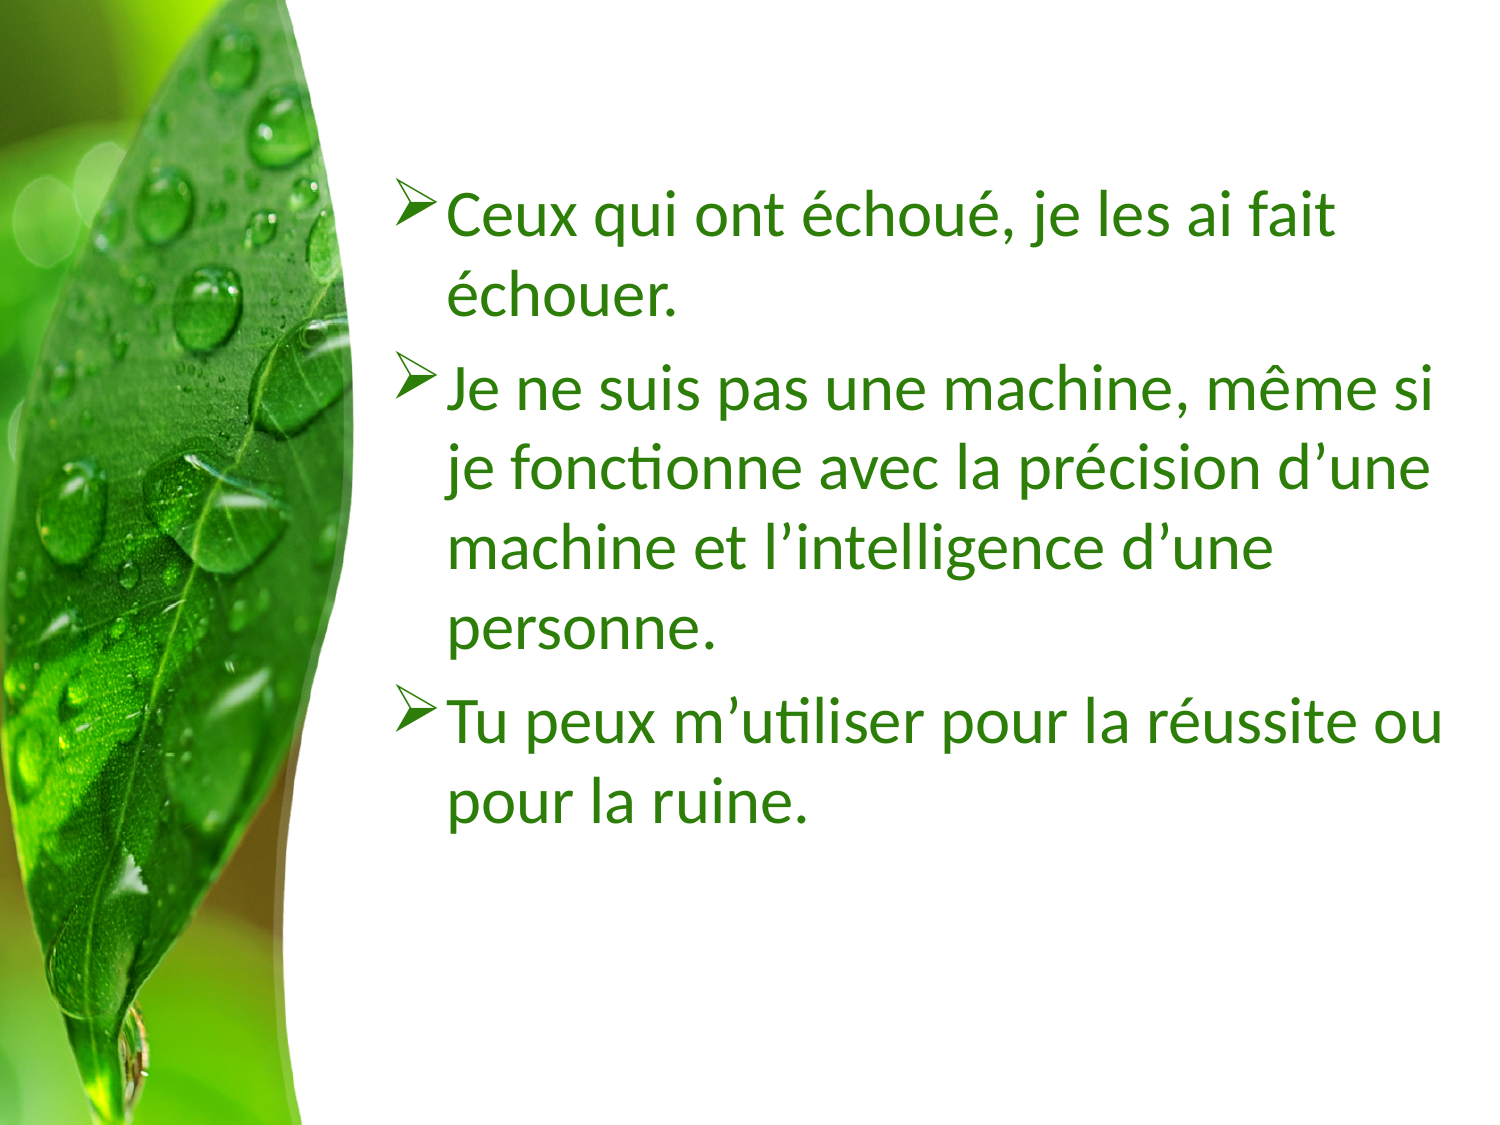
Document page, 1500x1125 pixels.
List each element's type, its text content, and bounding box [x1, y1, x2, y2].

picture [0, 0, 1500, 1125]
list Ceux qui ont échoué, je les ai fait échouer. Je ne suis pas une machine, même si je fonctionne avec la précision d’une machine et l’intelligence d’une personne. Tu peux m’utiliser pour la réussite ou pour la ruine. [375, 162, 1500, 905]
